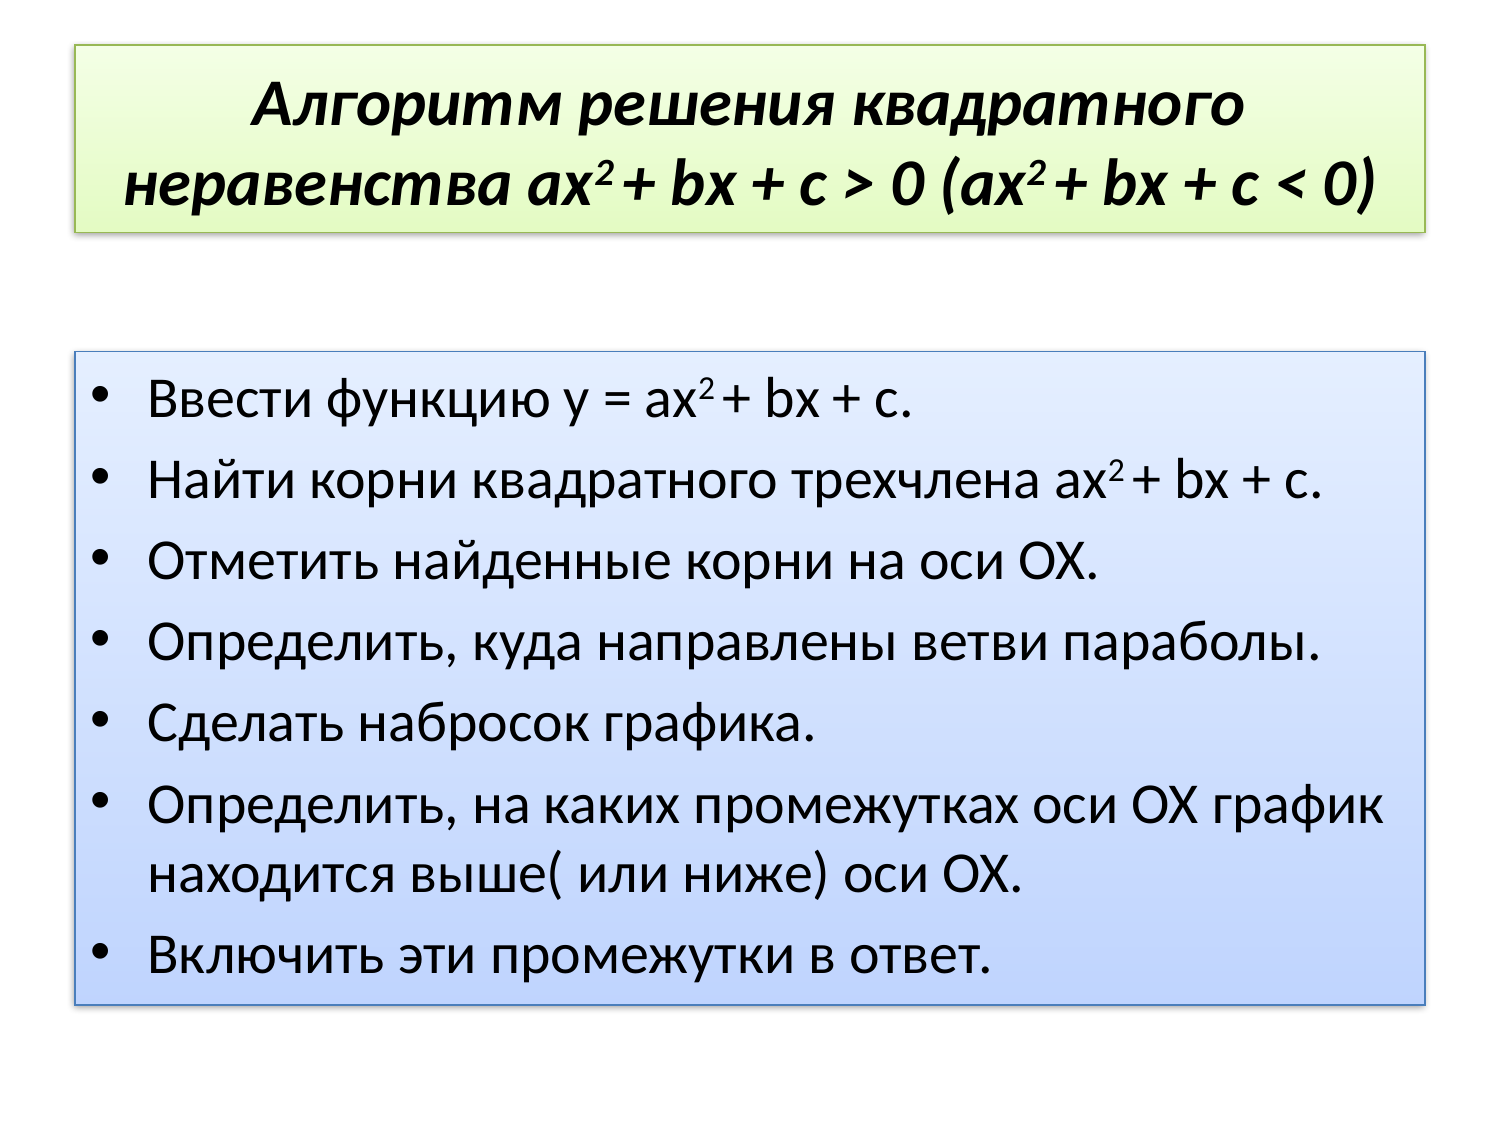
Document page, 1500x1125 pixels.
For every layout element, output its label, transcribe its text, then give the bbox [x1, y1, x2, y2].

title Алгоритм решения квадратного неравенства ах2 + bх + с > 0 (ах2 + bх + с < 0) [74, 44, 1426, 233]
list Ввести функцию у = ах2 + bх + с. Найти корни квадратного трехчлена ах2 + bх + с. Отметить найденные корни на оси ОХ. Определить, куда направлены ветви параболы. Сделать набросок графика. Определить, на каких промежутках оси ОХ график находится выше( или ниже) оси ОХ. Включить эти промежутки в ответ. [74, 351, 1426, 1006]
